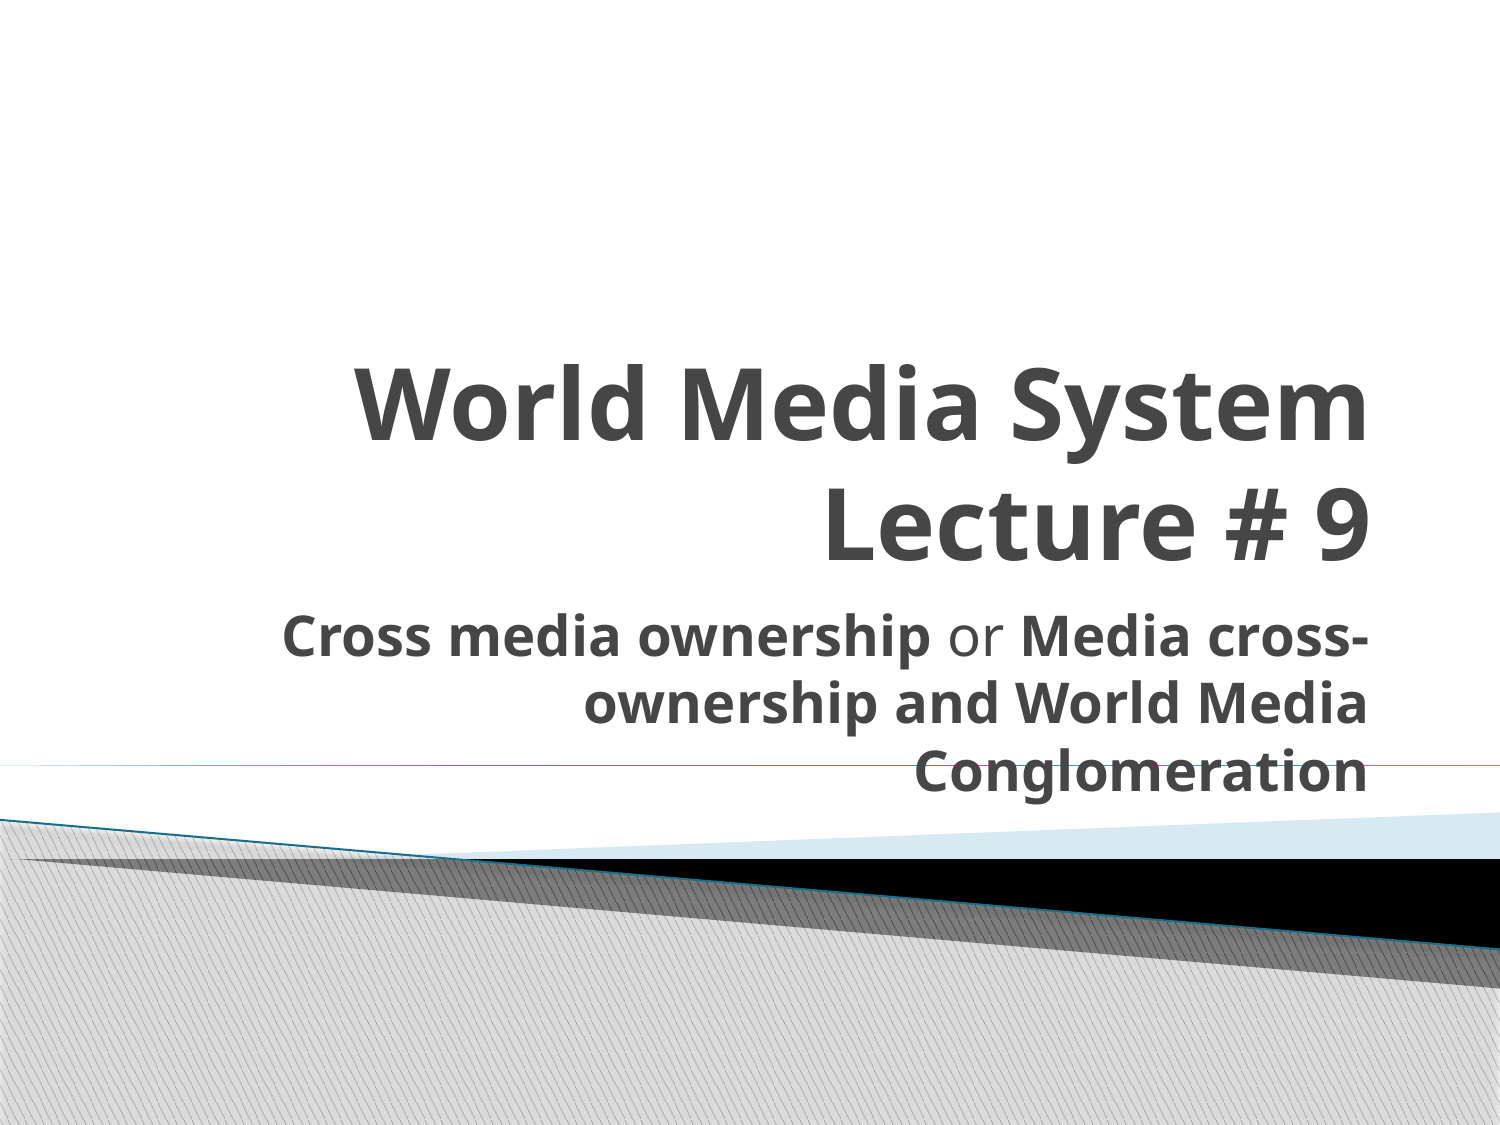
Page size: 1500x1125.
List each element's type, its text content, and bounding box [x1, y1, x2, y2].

subtitle Cross media ownership or Media cross-ownership and World Media Conglomeration [112, 592, 1388, 790]
picture [5, 859, 1500, 989]
title World Media System Lecture # 9 [112, 287, 1388, 588]
